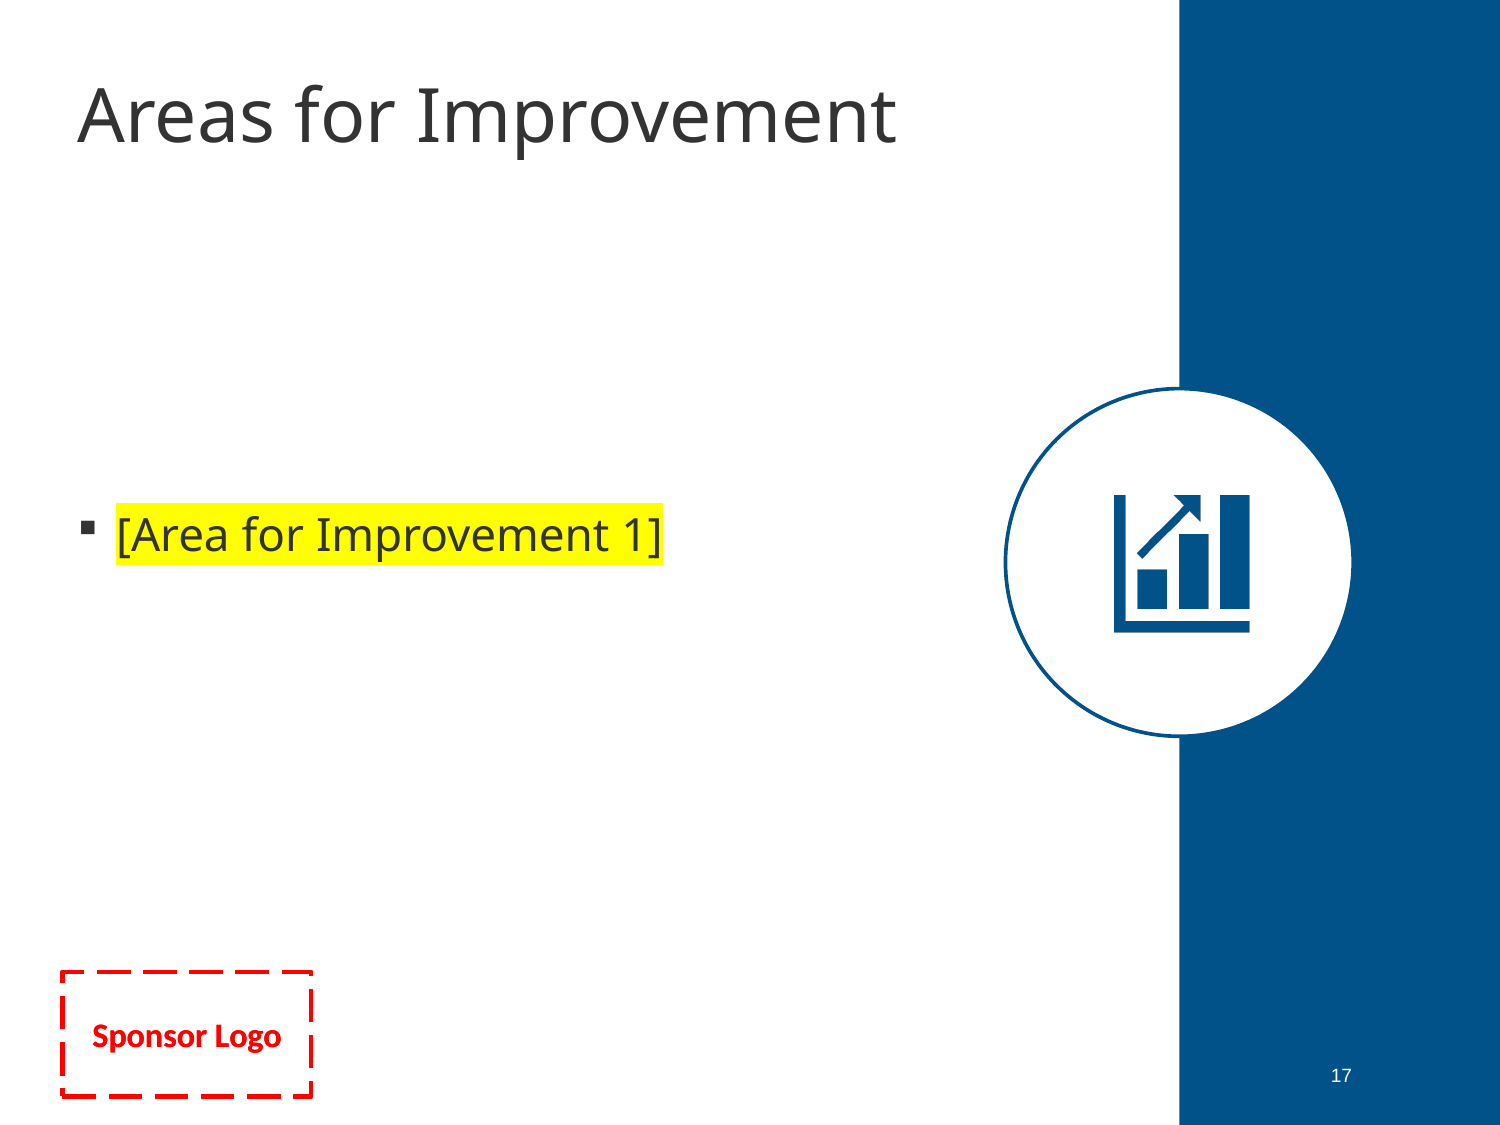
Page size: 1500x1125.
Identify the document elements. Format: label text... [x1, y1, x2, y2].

text_box [1003, 386, 1356, 739]
list [Area for Improvement 1] [62, 271, 1013, 796]
title Areas for Improvement [62, 31, 982, 195]
picture [1086, 469, 1275, 658]
slide_number 17 [1242, 1052, 1368, 1098]
text_box [1177, 0, 1500, 1125]
